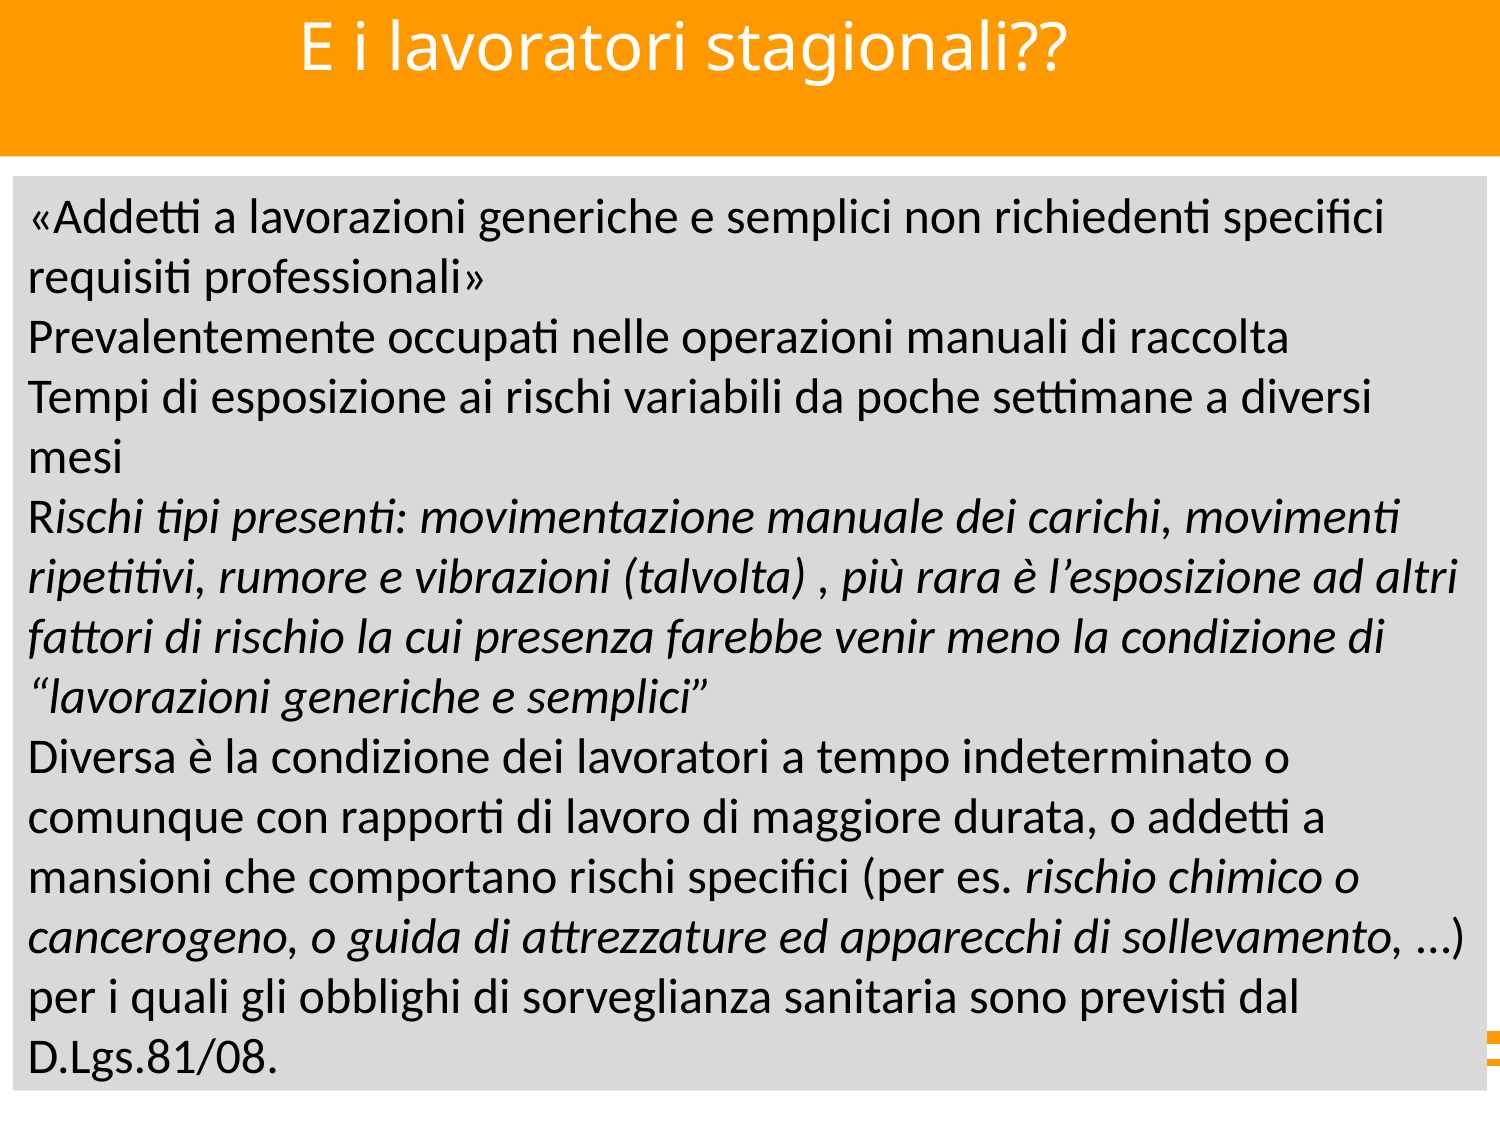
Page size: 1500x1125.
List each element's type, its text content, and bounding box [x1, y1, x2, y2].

text_box [0, 0, 1500, 157]
text_box E i lavoratori stagionali?? [12, 1, 1355, 84]
text_box «Addetti a lavorazioni generiche e semplici non richiedenti specifici requisiti professionali» Prevalentemente occupati nelle operazioni manuali di raccolta Tempi di esposizione ai rischi variabili da poche settimane a diversi mesi Rischi tipi presenti: movimentazione manuale dei carichi, movimenti ripetitivi, rumore e vibrazioni (talvolta) , più rara è l’esposizione ad altri fattori di rischio la cui presenza farebbe venir meno la condizione di “lavorazioni generiche e semplici” Diversa è la condizione dei lavoratori a tempo indeterminato o comunque con rapporti di lavoro di maggiore durata, o addetti a mansioni che comportano rischi specifici (per es. rischio chimico o cancerogeno, o guida di attrezzature ed apparecchi di sollevamento, …) per i quali gli obblighi di sorveglianza sanitaria sono previsti dal D.Lgs.81/08. [12, 175, 1488, 1091]
